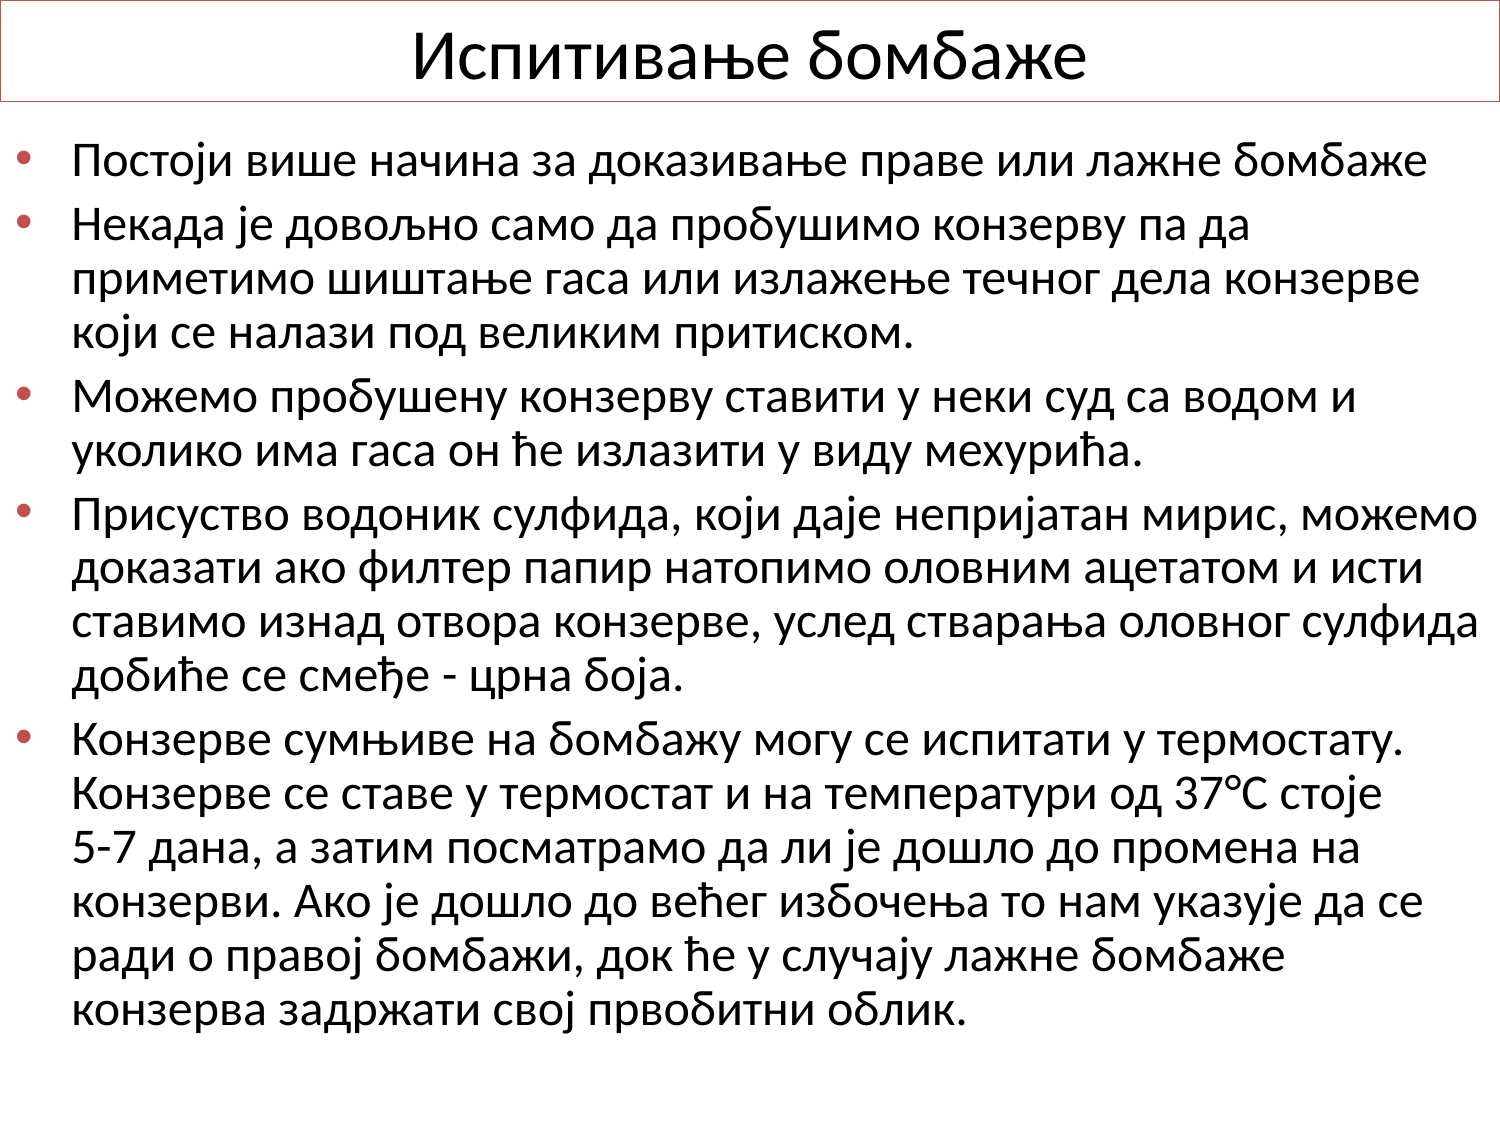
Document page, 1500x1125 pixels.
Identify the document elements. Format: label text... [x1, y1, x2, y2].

list Постоји више начина за доказивање праве или лажне бомбаже Некада је довољно само да пробушимо конзерву па да приметимо шиштање гаса или излажење течног дела конзерве који се налази под великим притиском. Можемо пробушену конзерву ставити у неки суд са водом и уколико има гаса он ће излазити у виду мехурића. Присуство водоник сулфида, који даје непријатан мирис, можемо доказати ако филтер папир натопимо оловним ацетатом и исти ставимо изнад отвора конзерве, услед стварања оловног сулфида добиће се смеђе - црна боја. Конзерве сумњиве на бомбажу могу се испитати у термостату. Конзерве се ставе у термостат и на температури од 37°C стоје 5-7 дана, а затим посматрамо да ли је дошло до промена на конзерви. Ако је дошло до већег избочења то нам указује да се ради о правој бомбажи, док ће у случају лажне бомбаже конзерва задржати свој првобитни облик. [0, 125, 1500, 1125]
title Испитивање бомбаже [0, 0, 1500, 102]
